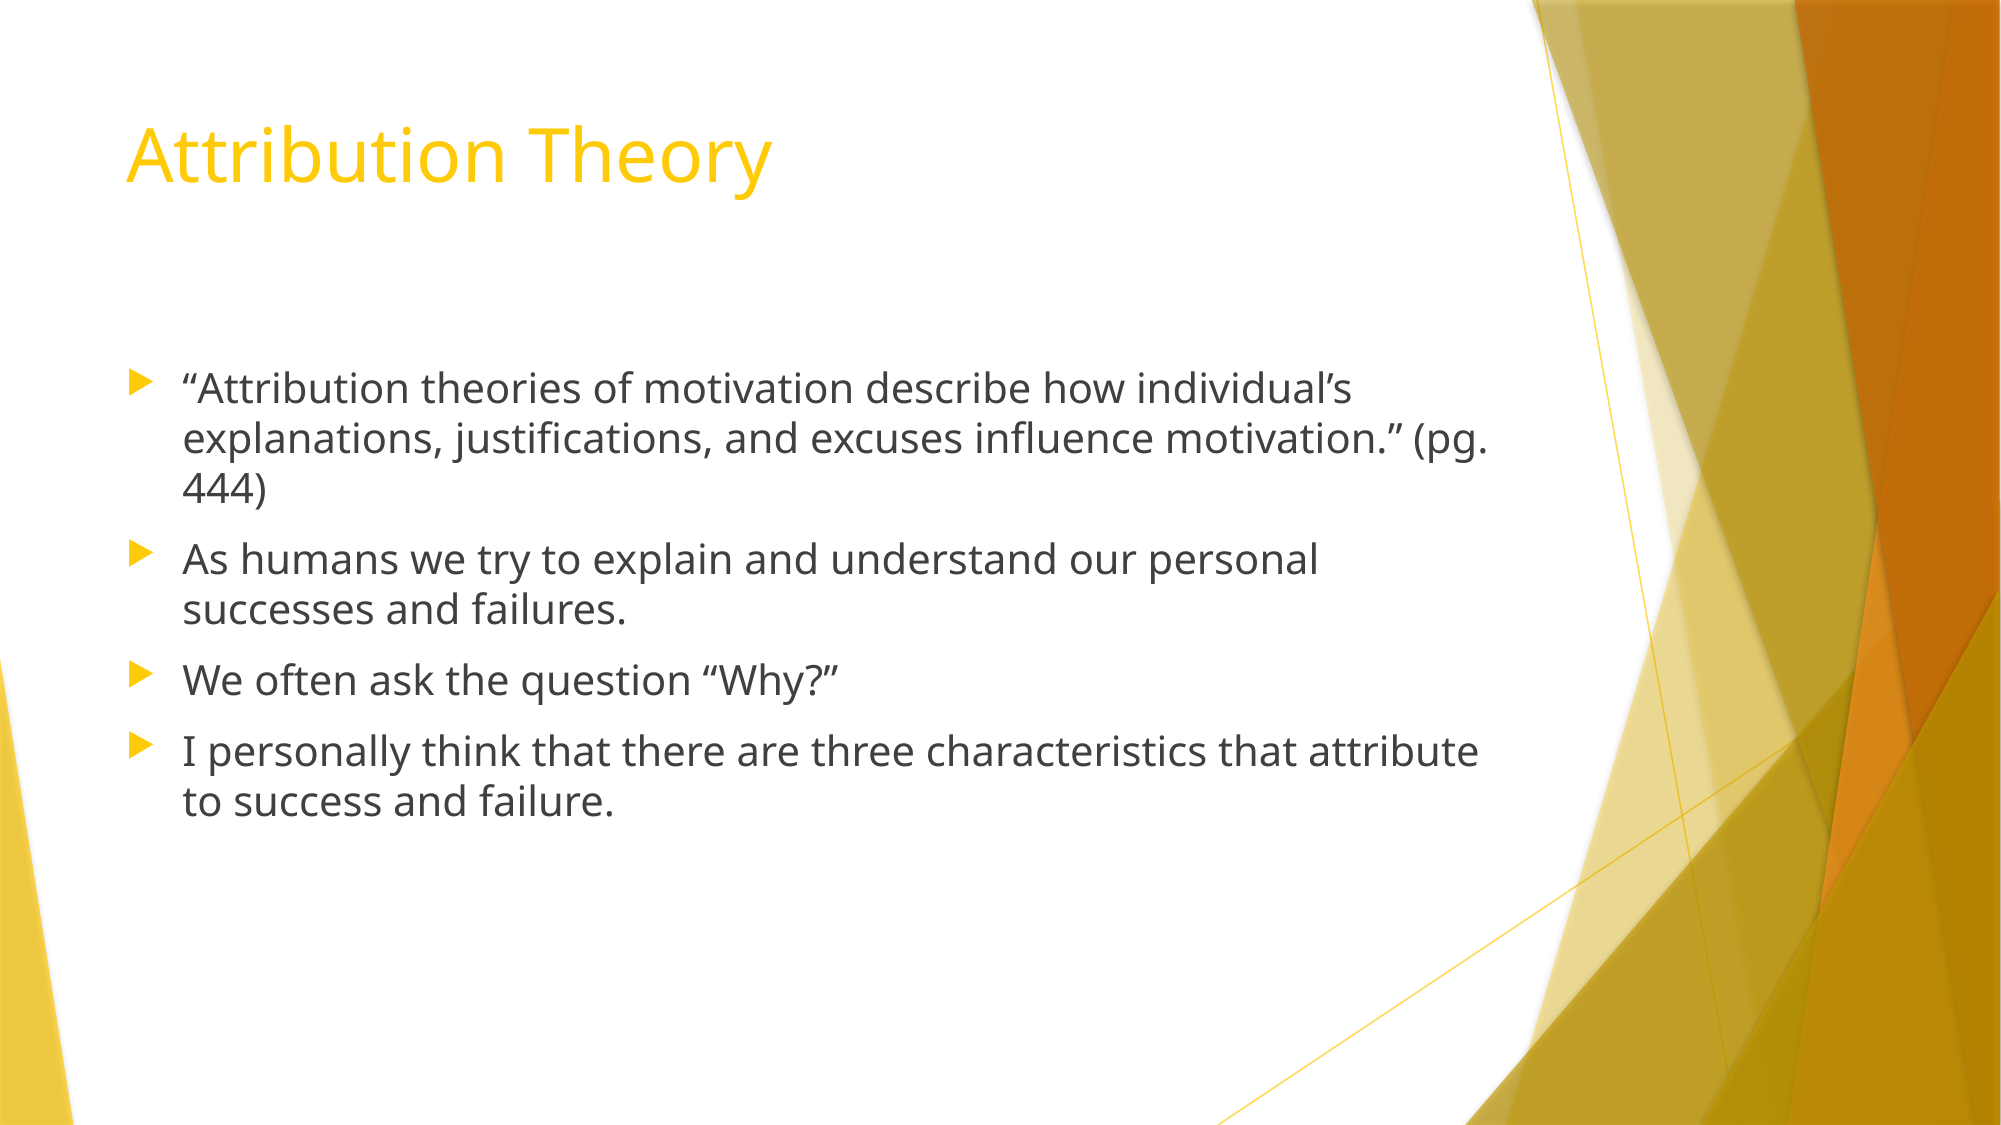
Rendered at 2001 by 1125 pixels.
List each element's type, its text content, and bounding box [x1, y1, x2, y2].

title Attribution Theory [111, 99, 1522, 317]
list “Attribution theories of motivation describe how individual’s explanations, justifications, and excuses influence motivation.” (pg. 444) As humans we try to explain and understand our personal successes and failures. We often ask the question “Why?” I personally think that there are three characteristics that attribute to success and failure. [111, 354, 1522, 992]
